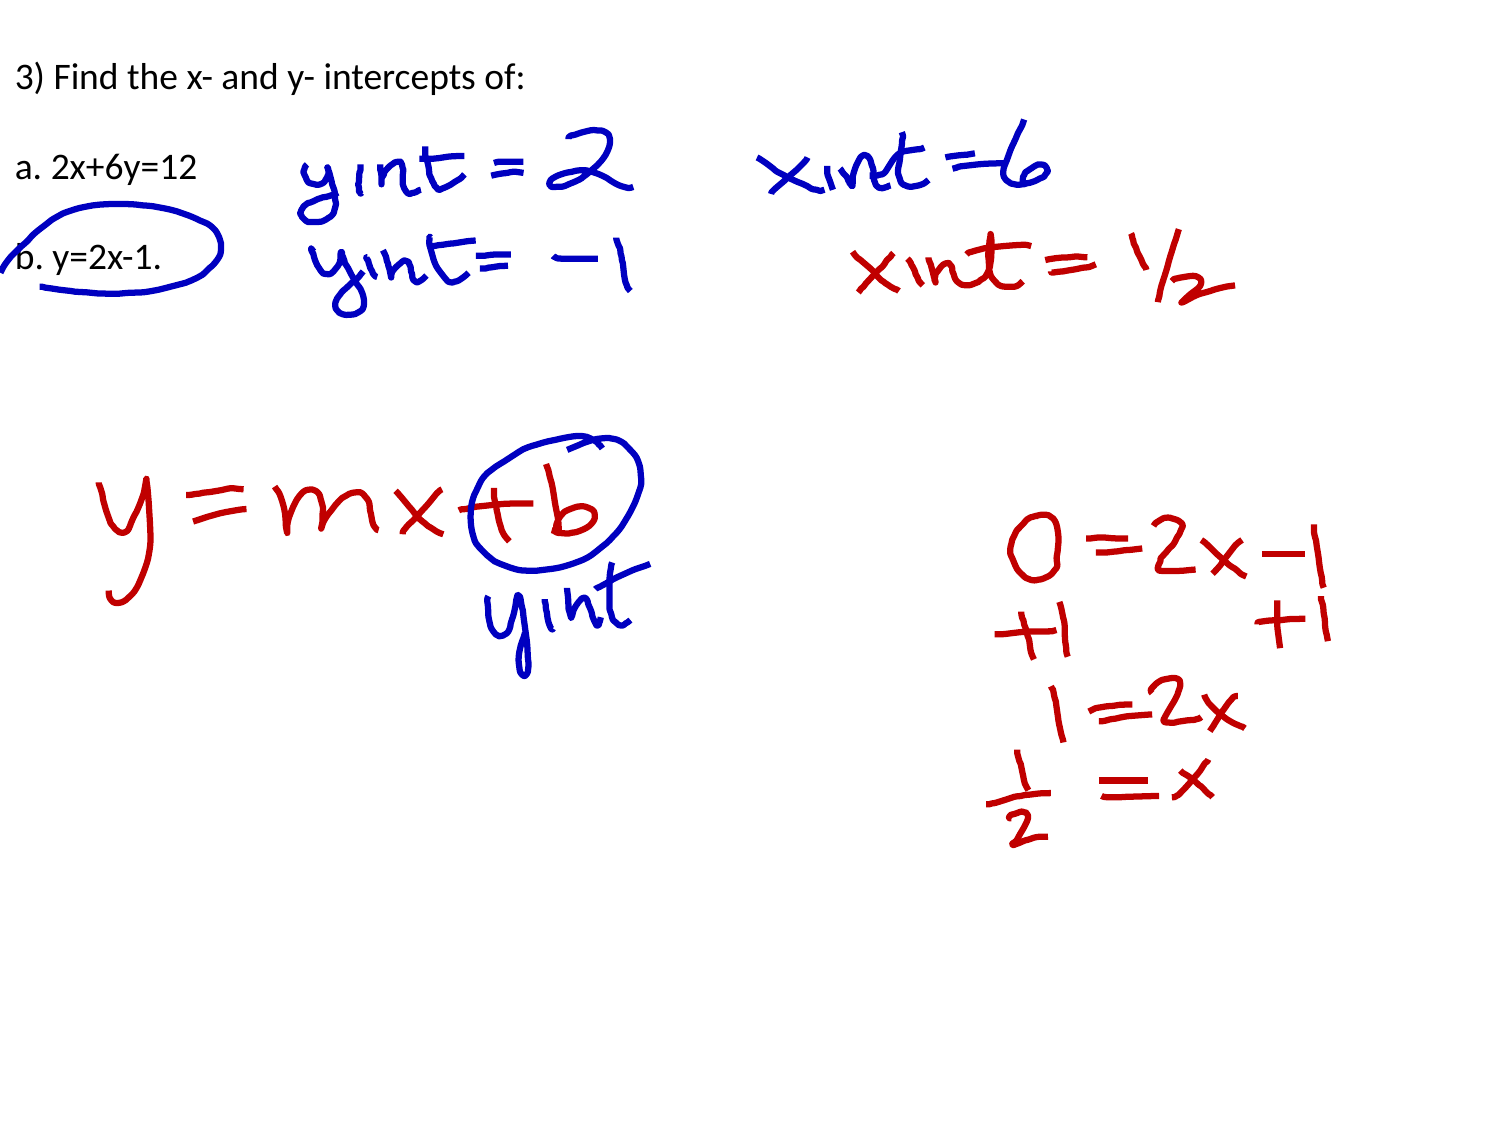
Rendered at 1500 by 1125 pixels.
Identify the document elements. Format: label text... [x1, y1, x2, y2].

text_box [615, 237, 631, 292]
text_box [1150, 677, 1202, 724]
text_box [382, 249, 427, 284]
text_box [1212, 539, 1243, 575]
text_box [299, 163, 339, 223]
text_box [192, 508, 247, 523]
text_box [1313, 524, 1325, 588]
text_box [952, 162, 1004, 170]
text_box [756, 156, 790, 178]
text_box [0, 203, 222, 295]
text_box [927, 252, 1024, 288]
text_box [475, 253, 511, 257]
text_box [1050, 263, 1097, 274]
text_box [986, 792, 1051, 806]
text_box [1045, 255, 1088, 261]
text_box [1009, 513, 1060, 582]
text_box [1193, 780, 1214, 798]
text_box [401, 488, 443, 535]
text_box [552, 255, 598, 260]
text_box [1016, 749, 1030, 791]
text_box [966, 244, 1032, 256]
text_box [458, 507, 470, 512]
text_box [1171, 275, 1236, 304]
text_box [1058, 601, 1069, 657]
text_box [1020, 611, 1035, 660]
text_box [186, 487, 244, 496]
text_box [365, 256, 378, 278]
text_box [770, 157, 809, 195]
text_box 3) Find the x- and y- intercepts of: a. 2x+6y=12 b. y=2x-1. [0, 0, 750, 285]
text_box [1002, 119, 1049, 186]
text_box [994, 631, 1025, 635]
text_box [543, 599, 554, 631]
text_box [98, 477, 152, 604]
text_box [1276, 622, 1281, 649]
text_box [426, 159, 466, 191]
text_box [424, 146, 440, 158]
text_box [945, 152, 976, 159]
text_box [1086, 536, 1129, 540]
text_box [1098, 713, 1153, 723]
text_box [566, 587, 602, 627]
text_box [1008, 810, 1049, 846]
text_box [839, 154, 891, 189]
text_box [486, 594, 530, 677]
text_box [899, 131, 912, 152]
text_box [357, 164, 363, 195]
text_box [1157, 228, 1180, 303]
text_box [875, 273, 900, 292]
text_box [493, 160, 524, 164]
text_box [851, 251, 876, 273]
text_box [273, 486, 379, 534]
text_box [857, 252, 894, 293]
text_box [1179, 770, 1191, 778]
text_box [789, 174, 825, 192]
text_box [428, 236, 438, 245]
text_box [479, 264, 509, 270]
text_box [906, 258, 924, 286]
text_box [897, 153, 930, 188]
text_box [1222, 712, 1246, 729]
text_box [1130, 233, 1148, 271]
text_box [1088, 703, 1133, 713]
text_box [417, 514, 444, 535]
text_box [1224, 560, 1247, 578]
text_box [1050, 685, 1065, 743]
text_box [548, 129, 634, 189]
text_box [419, 155, 465, 160]
text_box [1256, 618, 1306, 625]
text_box [1200, 539, 1224, 560]
text_box [491, 170, 524, 177]
text_box [869, 146, 925, 177]
text_box [395, 490, 419, 516]
text_box [826, 165, 834, 191]
text_box [594, 563, 651, 590]
text_box [429, 246, 470, 284]
text_box [1152, 516, 1196, 572]
text_box [988, 233, 993, 246]
text_box [427, 239, 476, 247]
text_box [1101, 795, 1160, 799]
text_box [1095, 547, 1143, 554]
text_box [608, 580, 631, 627]
text_box [310, 247, 365, 316]
text_box [1209, 695, 1238, 732]
text_box [1028, 629, 1057, 633]
text_box [1171, 759, 1210, 799]
text_box [608, 562, 617, 580]
text_box [1203, 694, 1222, 714]
text_box [1320, 596, 1329, 642]
text_box [379, 160, 422, 195]
text_box [469, 435, 643, 572]
